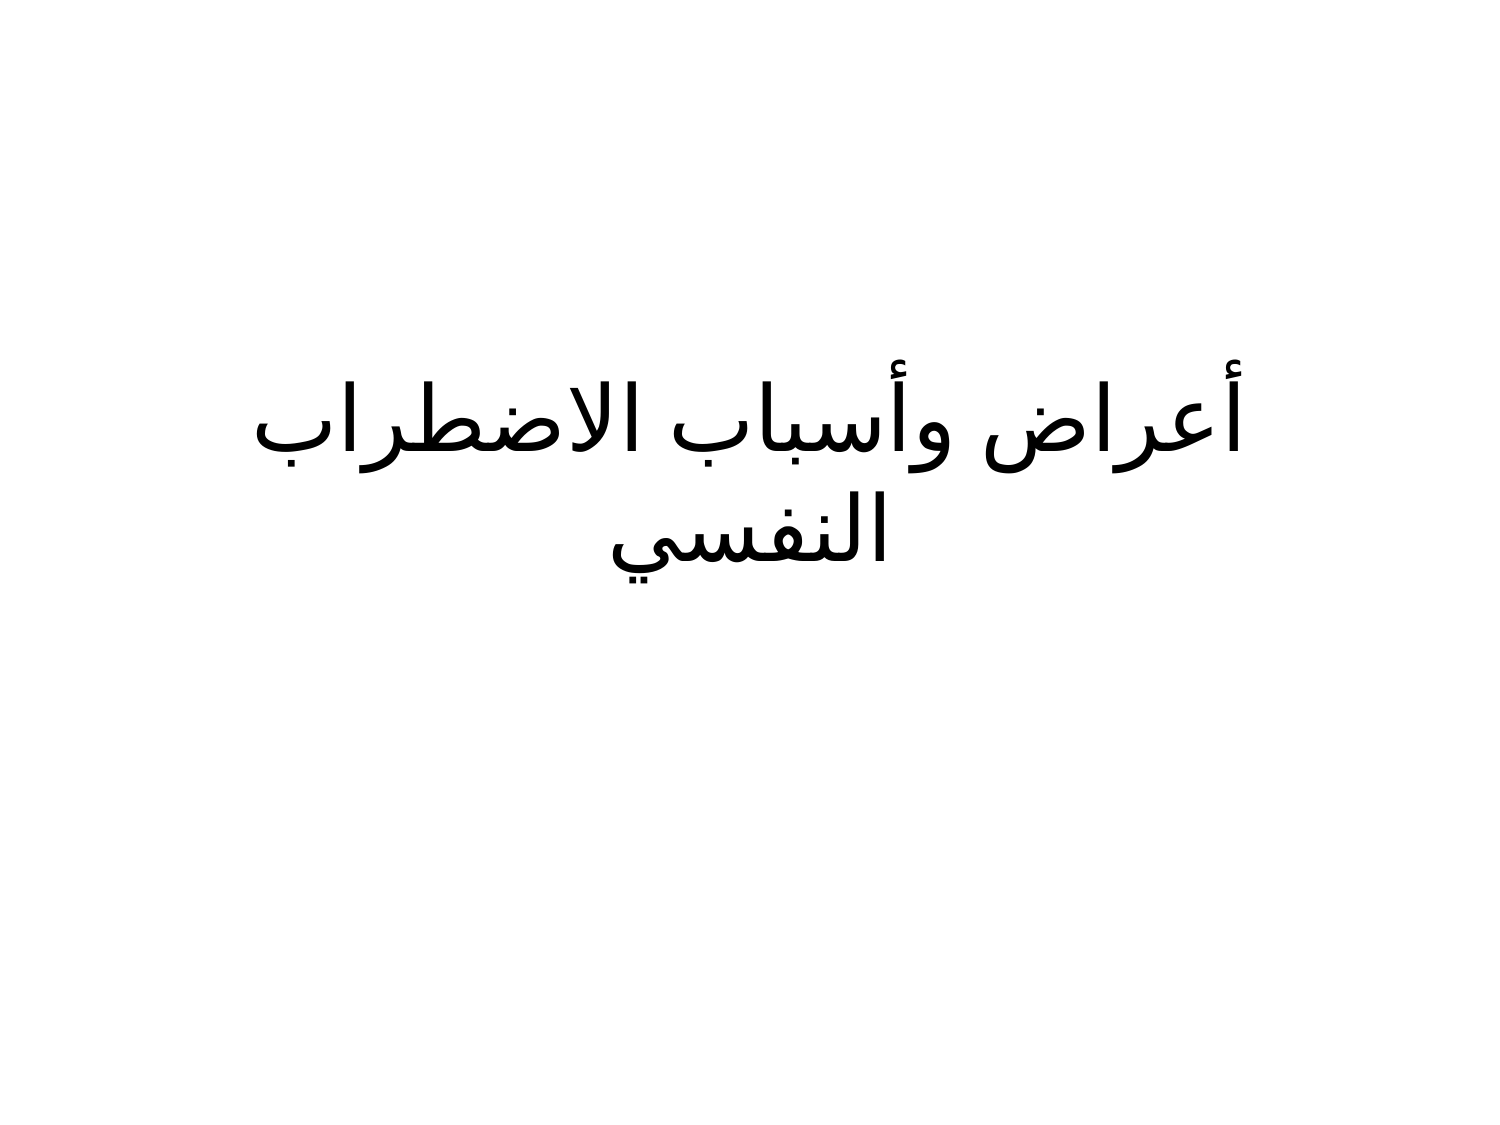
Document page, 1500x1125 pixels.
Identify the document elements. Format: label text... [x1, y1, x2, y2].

title أعراض وأسباب الاضطراب النفسي [112, 349, 1388, 591]
